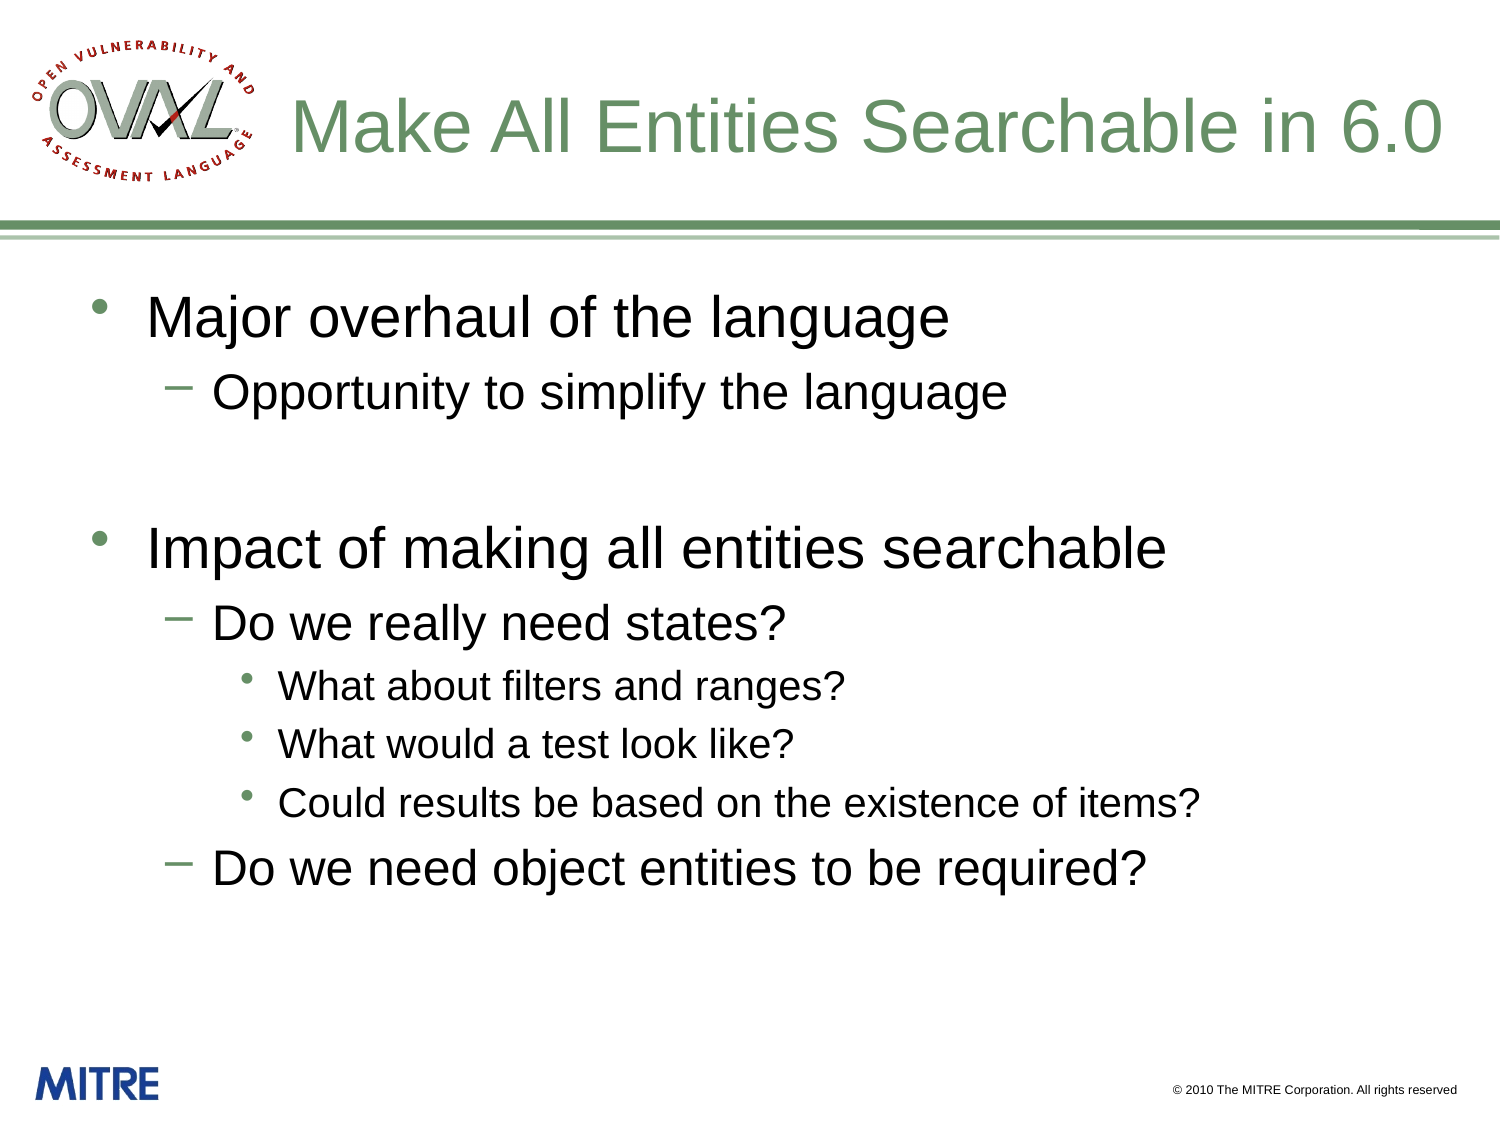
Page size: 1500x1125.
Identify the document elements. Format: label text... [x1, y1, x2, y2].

picture [0, 0, 313, 238]
title Make All Entities Searchable in 6.0 [274, 44, 1500, 201]
picture [30, 1064, 163, 1106]
list Major overhaul of the language Opportunity to simplify the language Impact of making all entities searchable Do we really need states? What about filters and ranges? What would a test look like? Could results be based on the existence of items? Do we need object entities to be required? [74, 271, 1426, 990]
